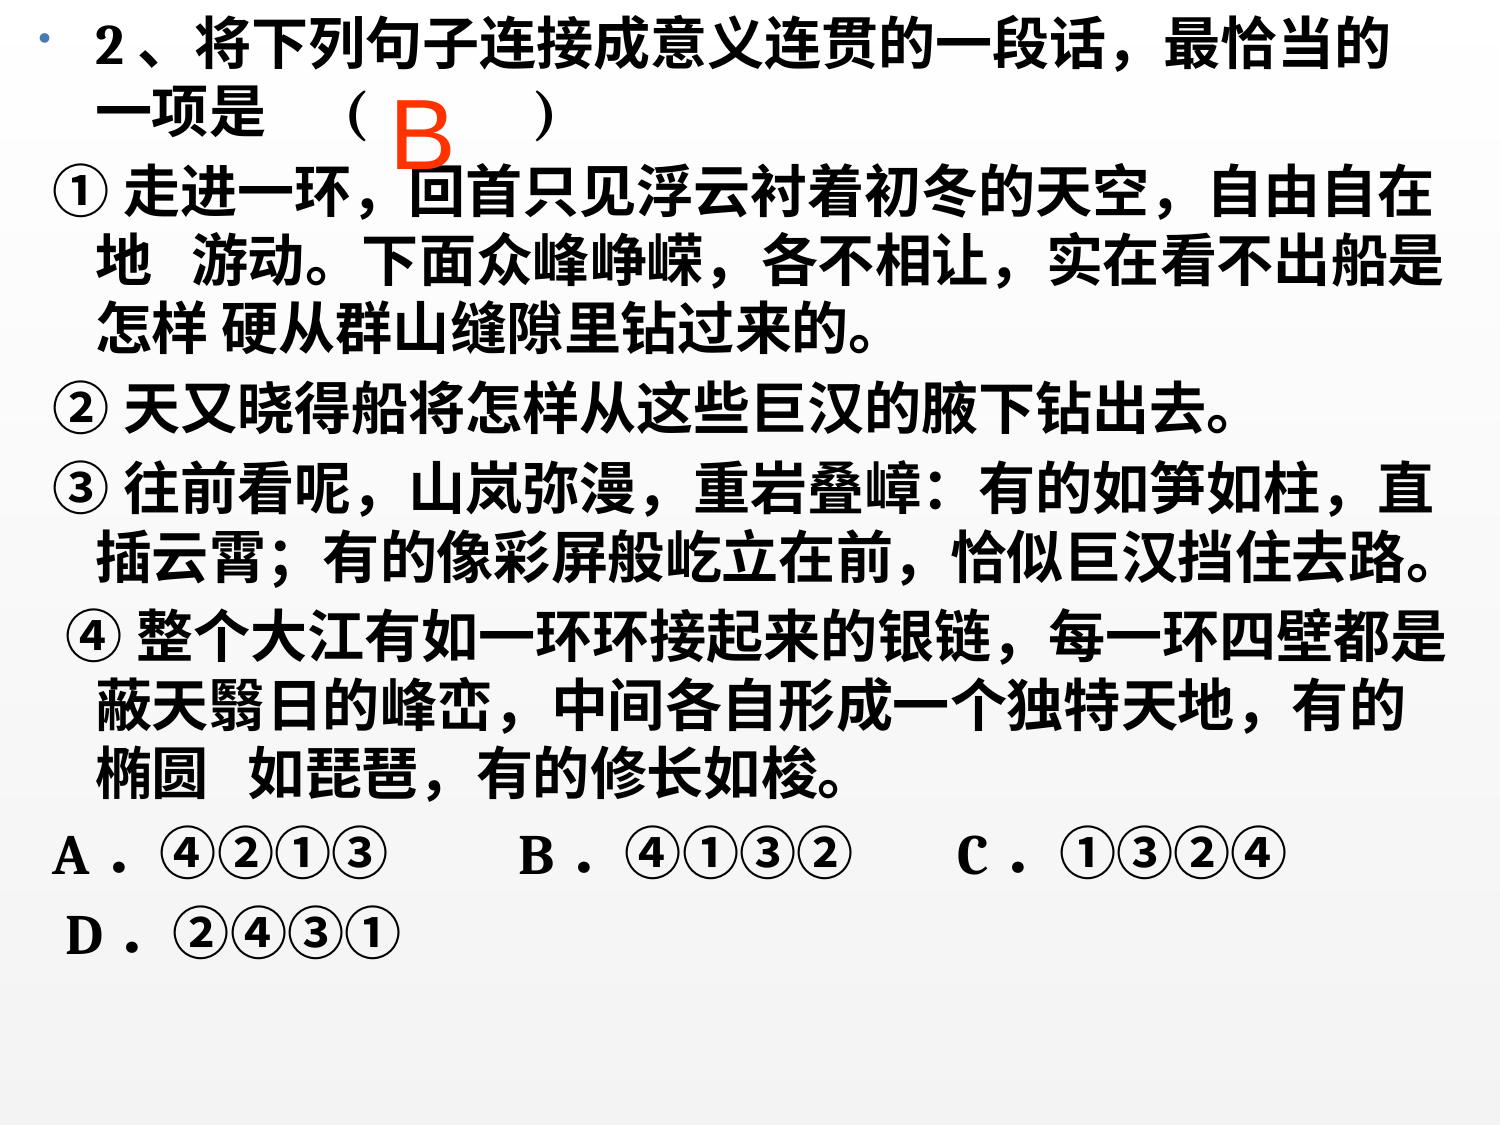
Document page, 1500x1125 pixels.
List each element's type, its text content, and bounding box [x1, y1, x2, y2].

text_box B [374, 62, 750, 198]
list 2、将下列句子连接成意义连贯的一段话，最恰当的一项是 ( ) ①走进一环，回首只见浮云衬着初冬的天空，自由自在地 游动。下面众峰峥嵘，各不相让，实在看不出船是怎样 硬从群山缝隙里钻过来的。 ②天又晓得船将怎样从这些巨汉的腋下钻出去。 ③往前看呢，山岚弥漫，重岩叠嶂：有的如笋如柱，直插云霄；有的像彩屏般屹立在前，恰似巨汉挡住去路。 ④整个大江有如一环环接起来的银链，每一环四壁都是蔽天翳日的峰峦，中间各自形成一个独特天地，有的椭圆 如琵琶，有的修长如梭。 A．④②①③ B．④①③② C．①③②④ D．②④③① [24, 0, 1463, 1050]
